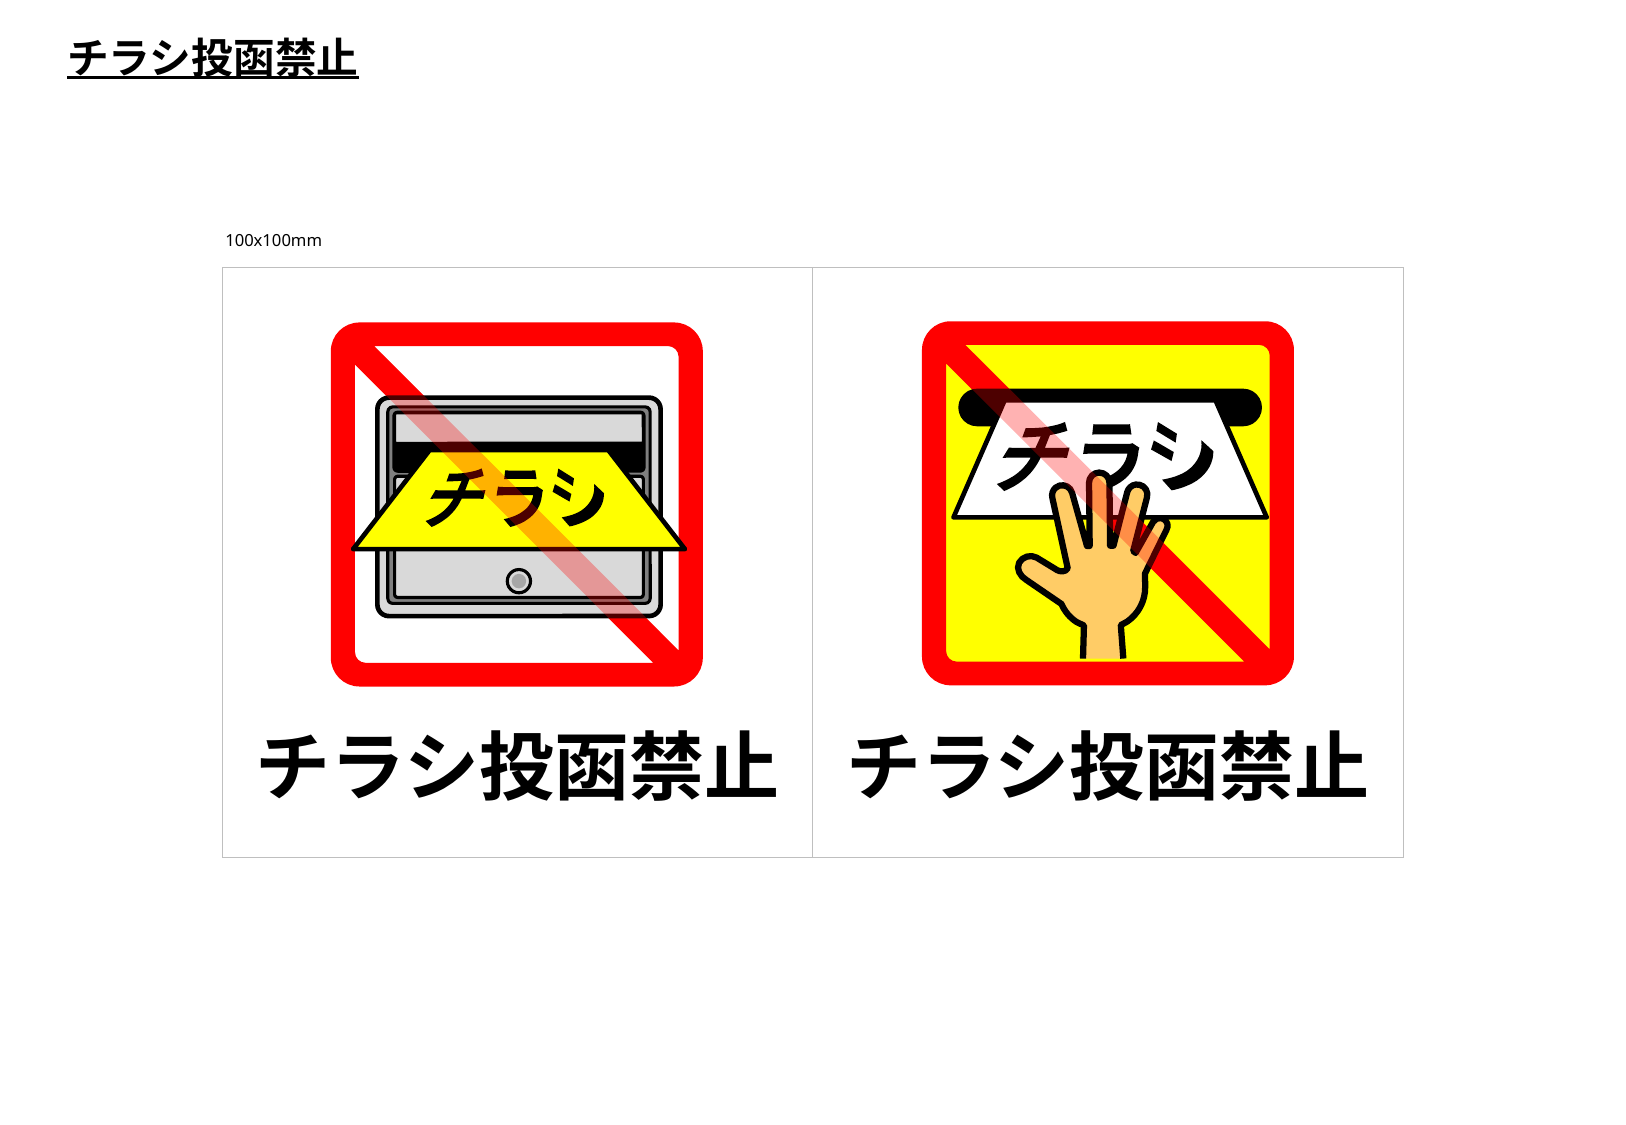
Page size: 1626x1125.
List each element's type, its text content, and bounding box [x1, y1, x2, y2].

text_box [921, 321, 1294, 686]
text_box チラシ投函禁止 [831, 712, 1385, 818]
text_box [330, 322, 703, 687]
text_box [811, 266, 1404, 859]
text_box 100x100mm [225, 229, 323, 250]
text_box チラシ投函禁止 [52, 24, 374, 89]
text_box チラシ投函禁止 [240, 712, 794, 818]
text_box [221, 266, 811, 859]
